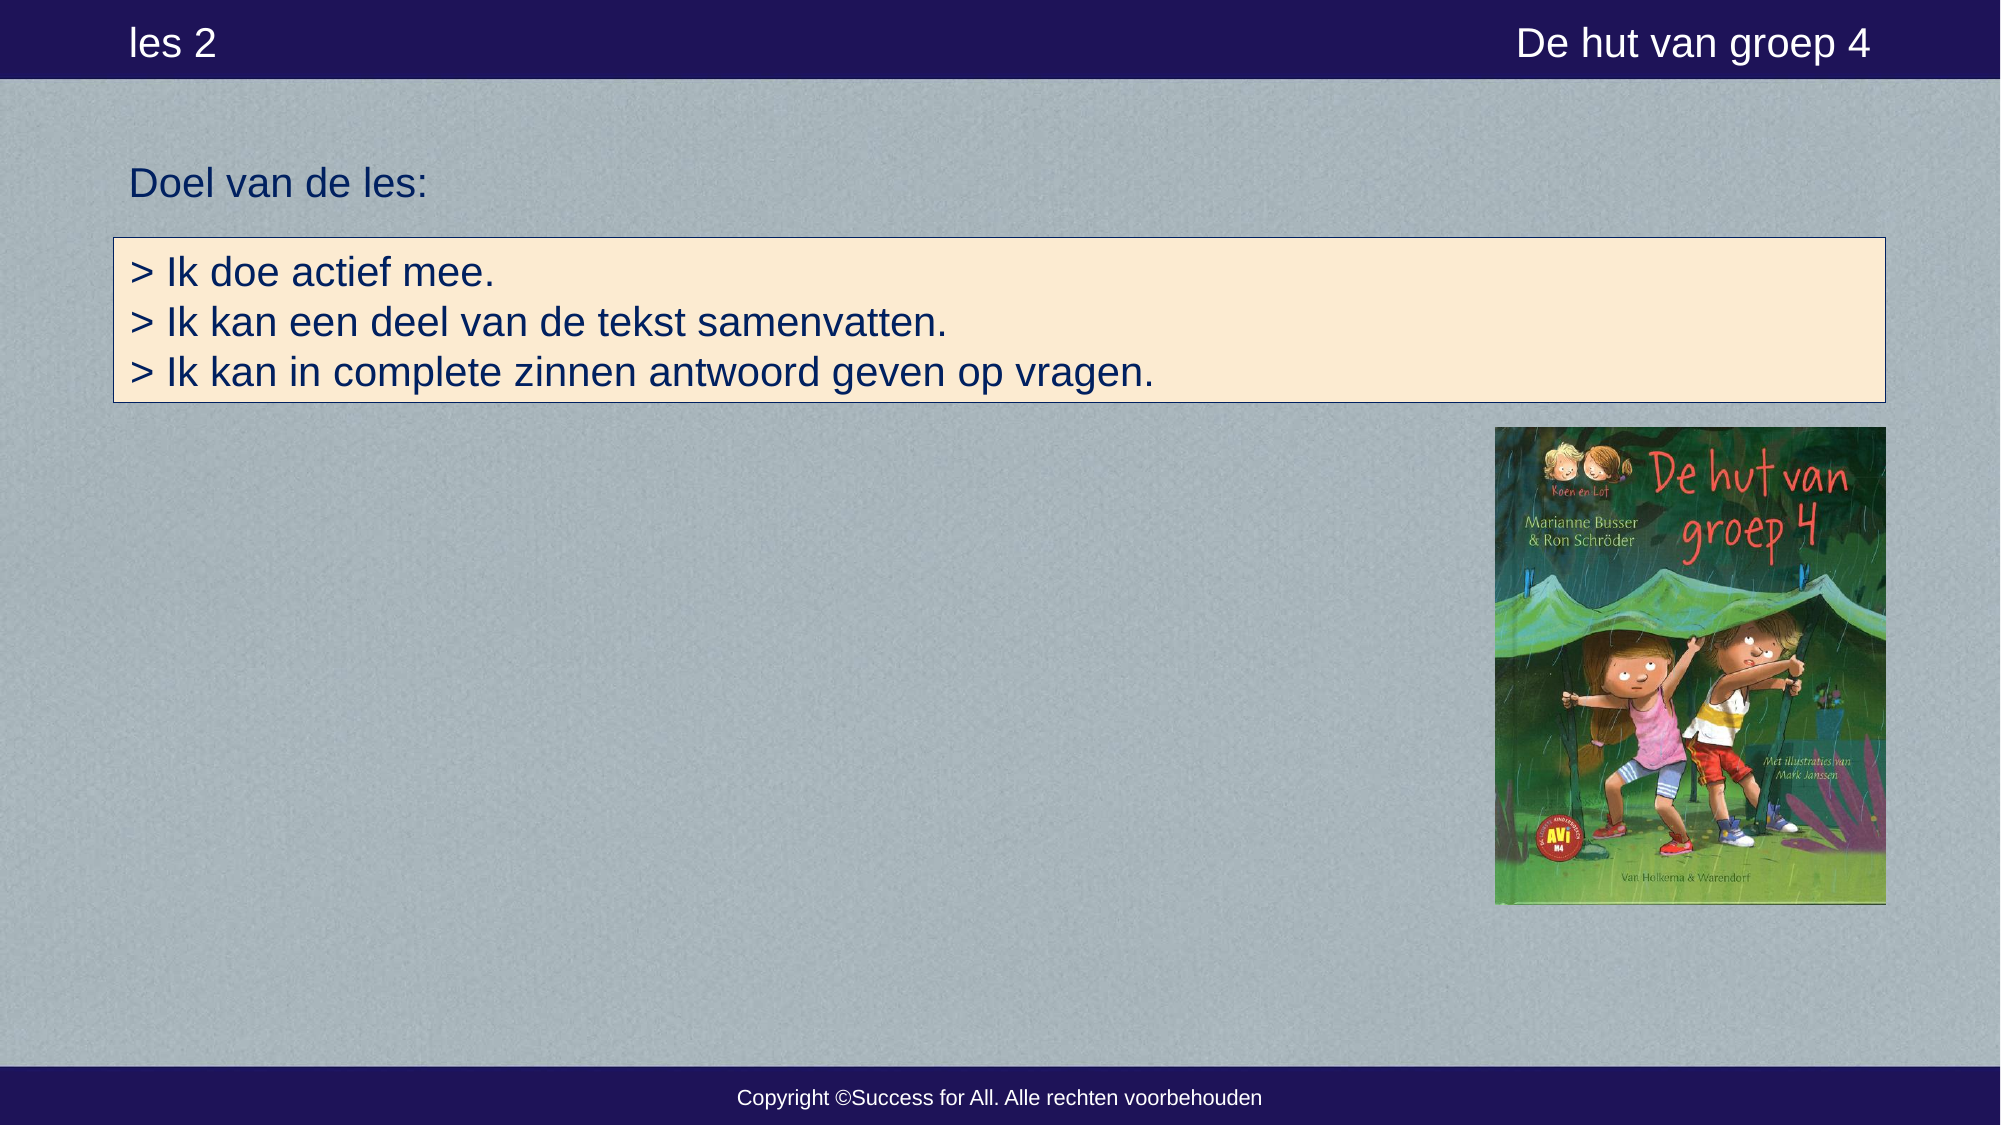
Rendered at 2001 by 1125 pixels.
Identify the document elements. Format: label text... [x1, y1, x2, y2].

text_box Doel van de les: [113, 148, 1635, 214]
text_box > Ik doe actief mee. > Ik kan een deel van de tekst samenvatten. > Ik kan in complete zinnen antwoord geven op vragen. [113, 237, 1886, 403]
text_box les 2 [114, 8, 354, 73]
picture [0, 0, 2001, 1125]
text_box Copyright ©Success for All. Alle rechten voorbehouden [0, 1076, 2000, 1125]
text_box De hut van groep 4 [999, 8, 1886, 73]
